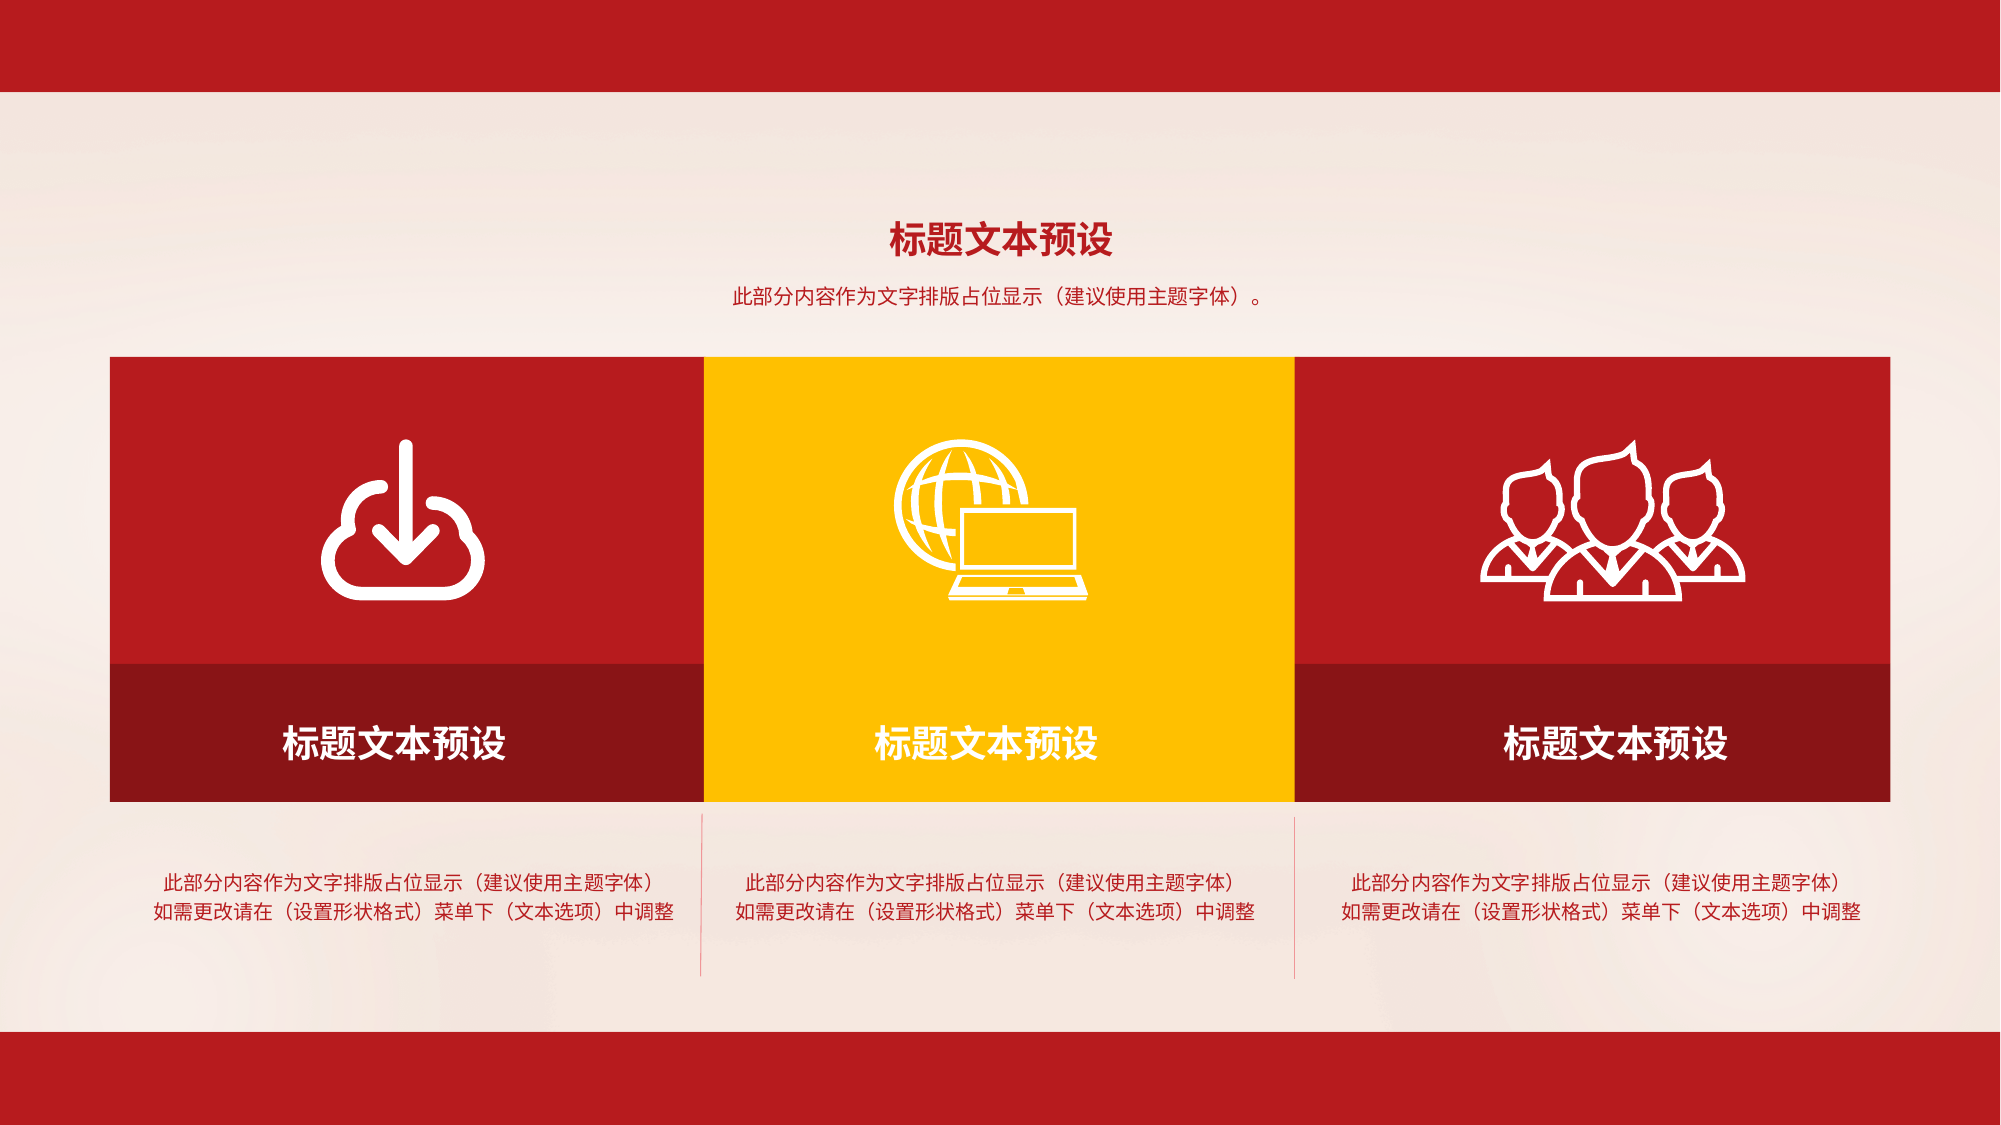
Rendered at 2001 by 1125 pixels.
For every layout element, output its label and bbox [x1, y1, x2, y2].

text_box [109, 201, 1898, 980]
picture [0, 0, 2001, 1125]
